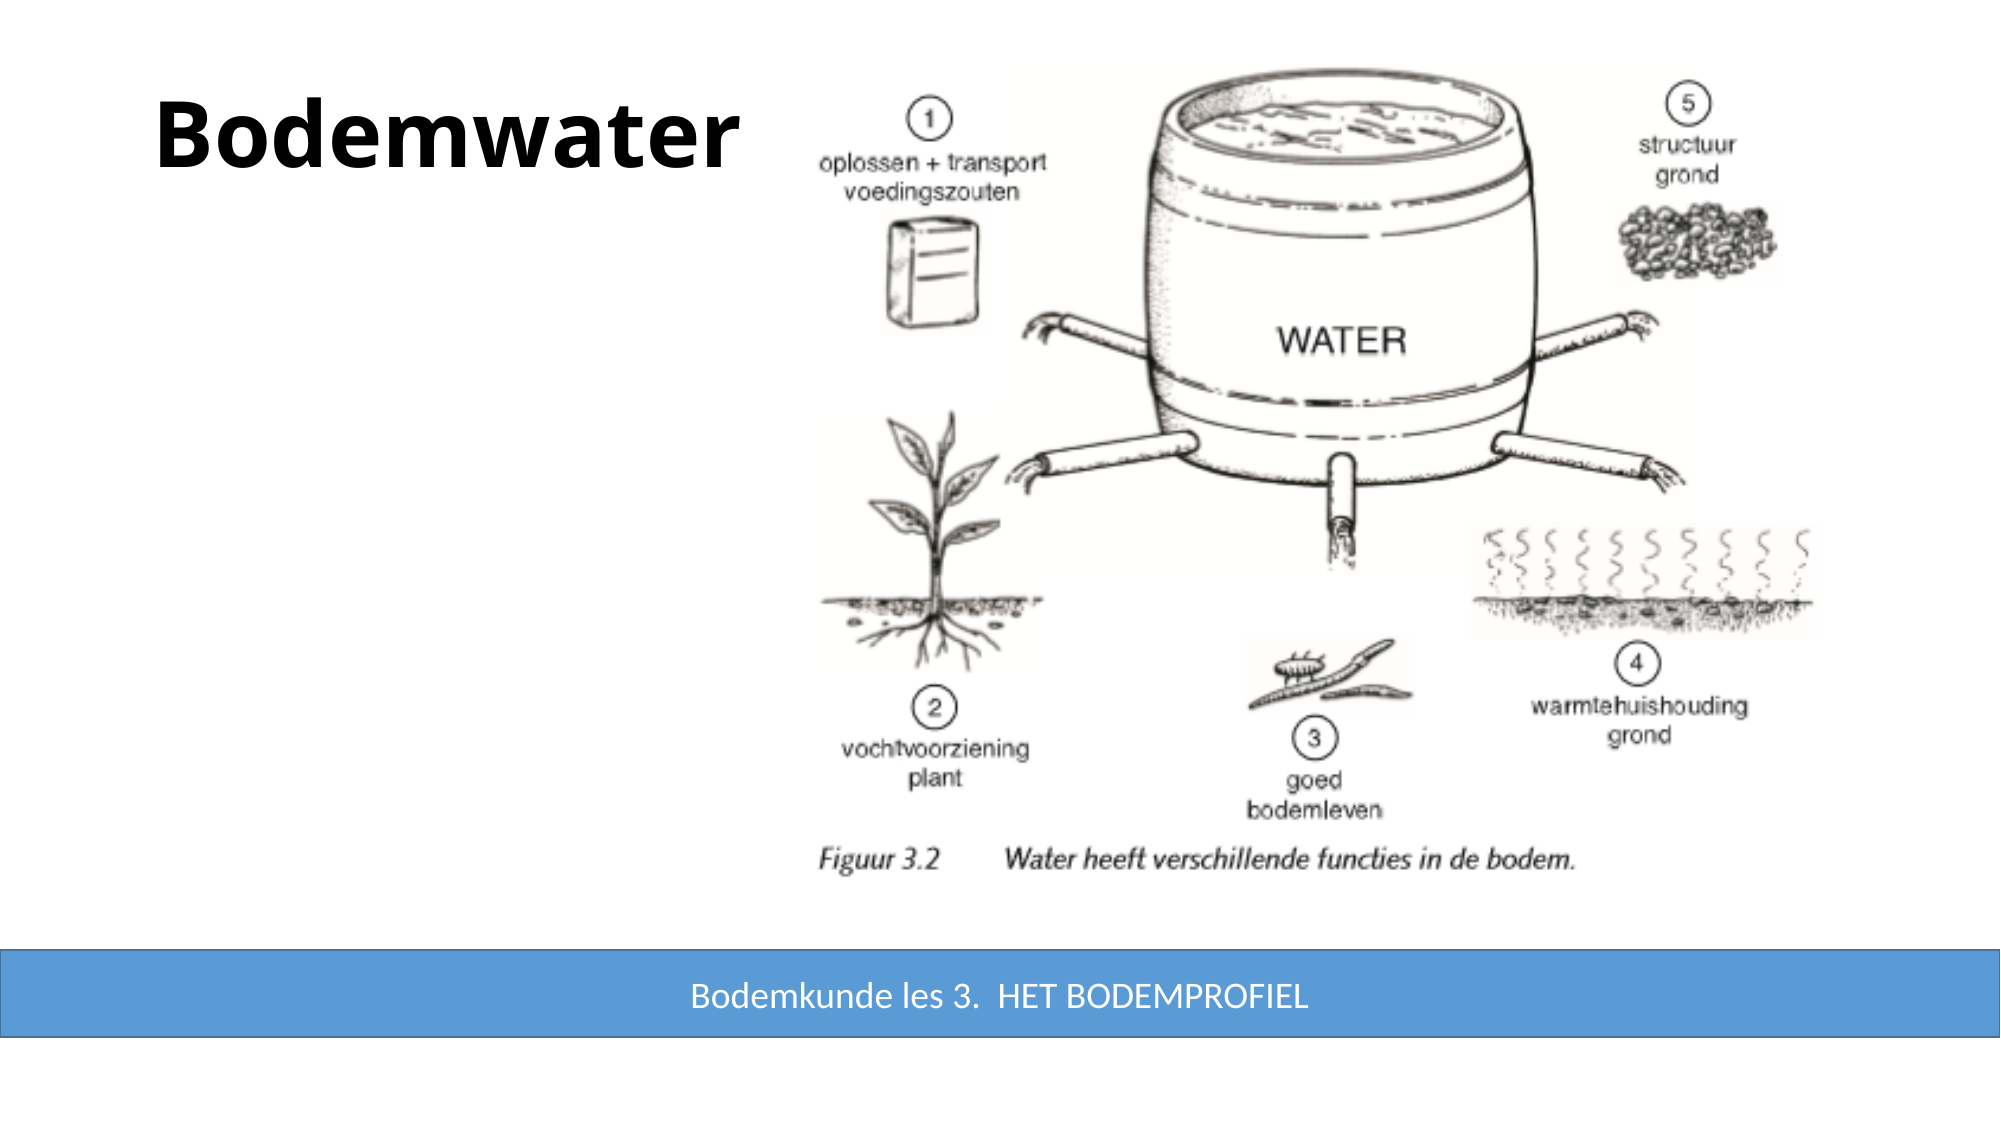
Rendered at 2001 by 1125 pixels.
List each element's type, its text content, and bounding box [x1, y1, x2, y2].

title Bodemwater [137, 59, 790, 216]
picture [790, 59, 1906, 889]
text_box Bodemkunde les 3. HET BODEMPROFIEL [0, 949, 2000, 1038]
